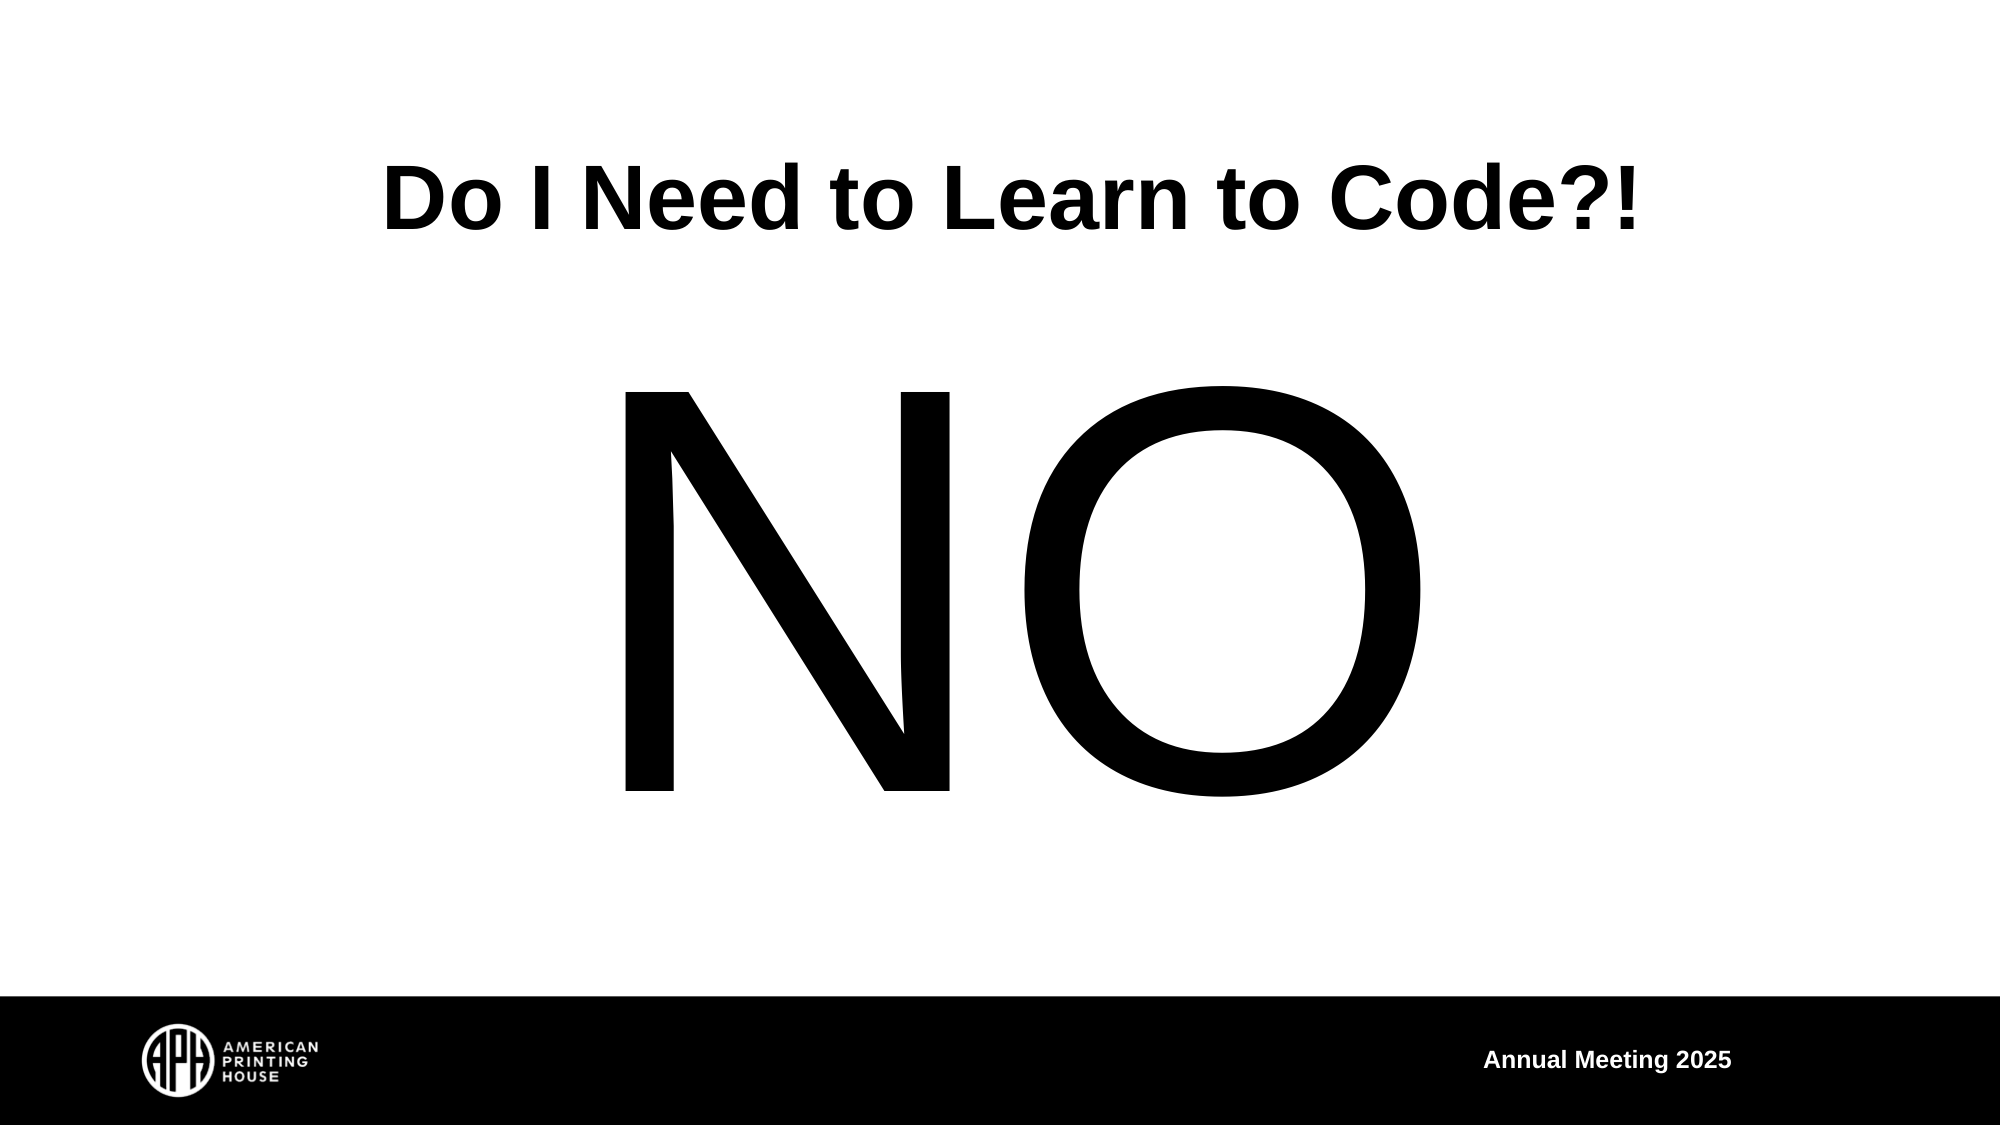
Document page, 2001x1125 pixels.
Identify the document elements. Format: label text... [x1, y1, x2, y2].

picture [137, 1019, 326, 1102]
footer Annual Meeting 2025 [794, 1047, 1748, 1070]
title Do I Need to Learn to Code?! [164, 128, 1863, 271]
list NO [164, 282, 1863, 925]
